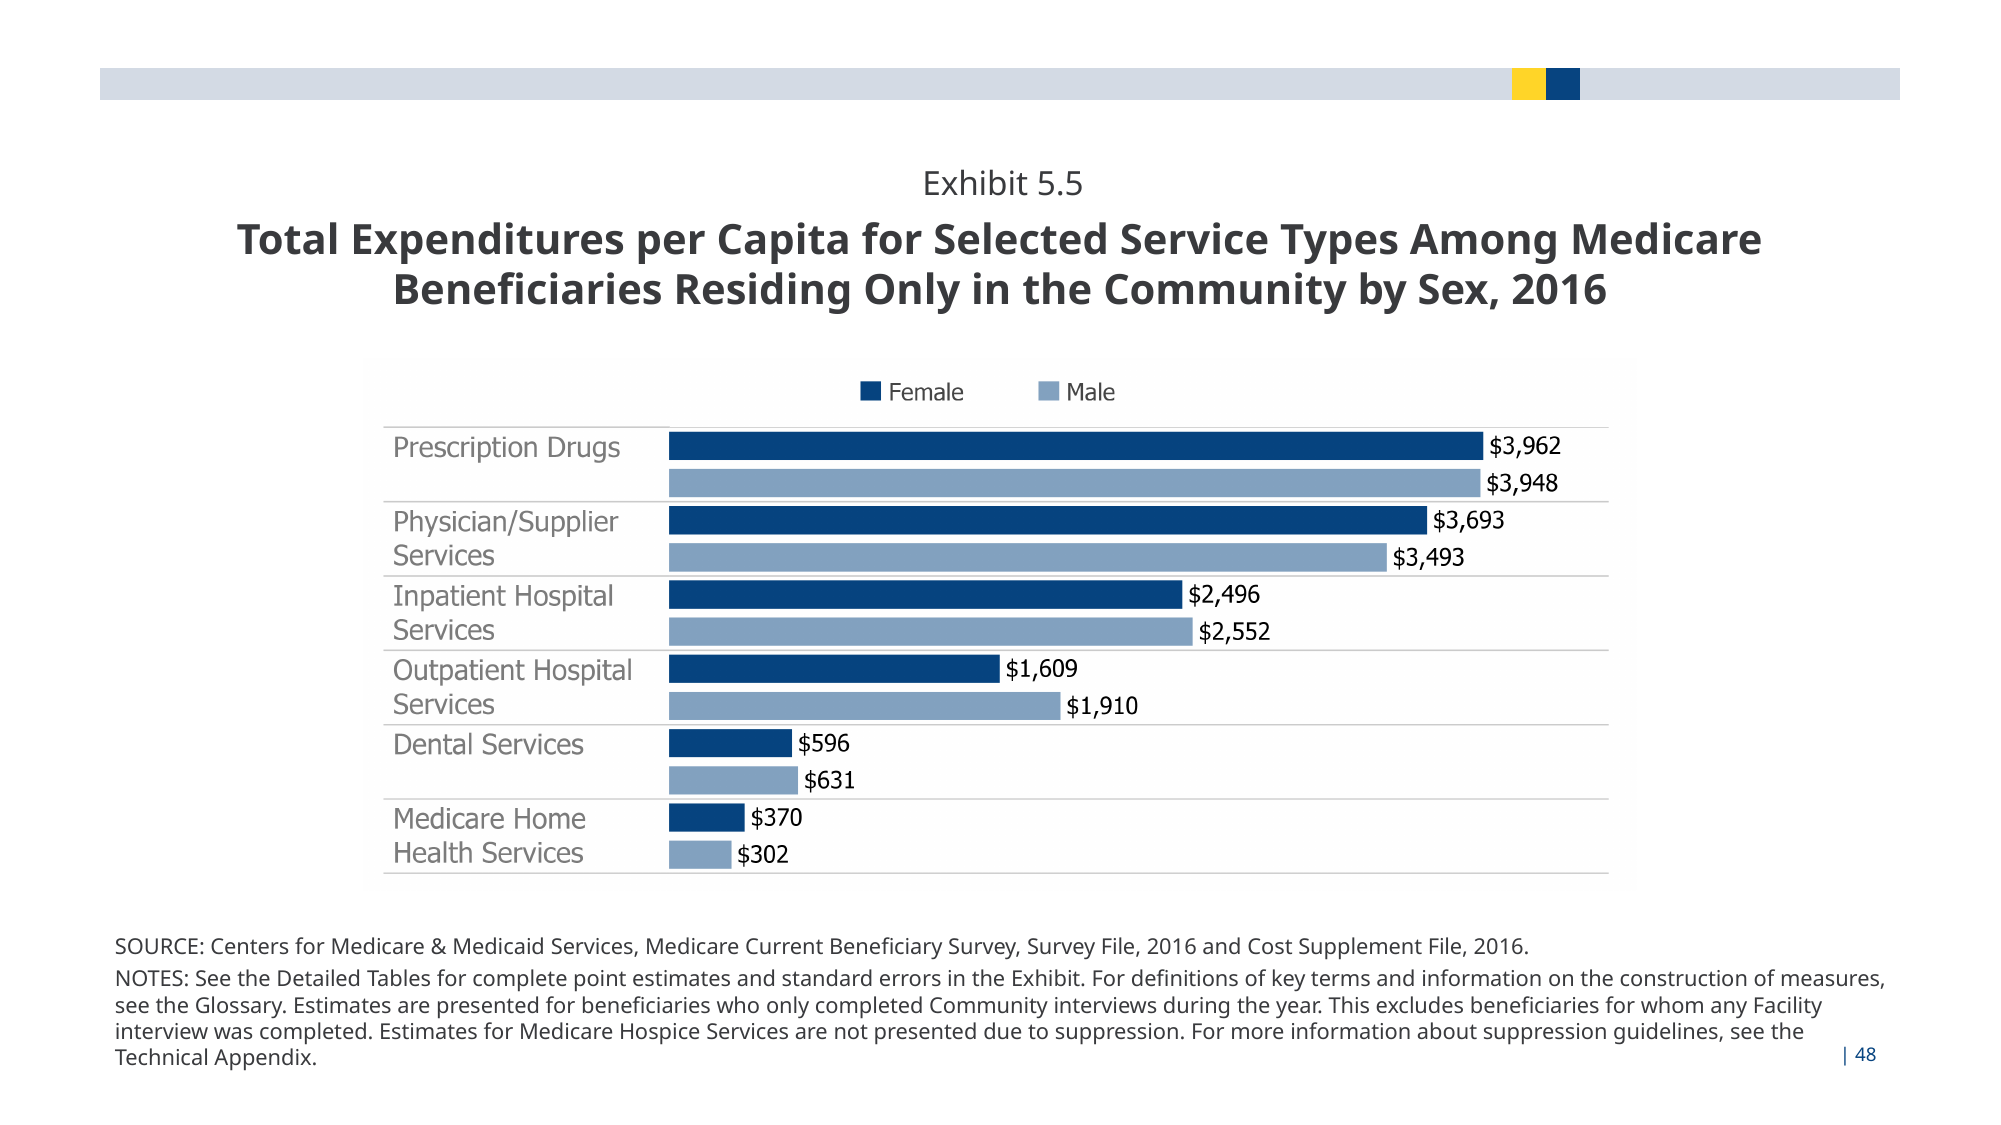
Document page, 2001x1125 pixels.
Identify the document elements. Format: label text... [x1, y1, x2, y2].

list Total Expenditures per Capita for Selected Service Types Among Medicare Beneficiaries Residing Only in the Community by Sex, 2016 [99, 213, 1900, 300]
title Exhibit 5.5 [99, 154, 1900, 213]
list SOURCE: Centers for Medicare & Medicaid Services, Medicare Current Beneficiary Survey, Survey File, 2016 and Cost Supplement File, 2016. NOTES: See the Detailed Tables for complete point estimates and standard errors in the Exhibit. For definitions of key terms and information on the construction of measures, see the Glossary. Estimates are presented for beneficiaries who only completed Community interviews during the year. This excludes beneficiaries for whom any Facility interview was completed. Estimates for Medicare Hospice Services are not presented due to suppression. For more information about suppression guidelines, see the Technical Appendix. [99, 924, 1900, 1063]
picture [363, 358, 1637, 891]
